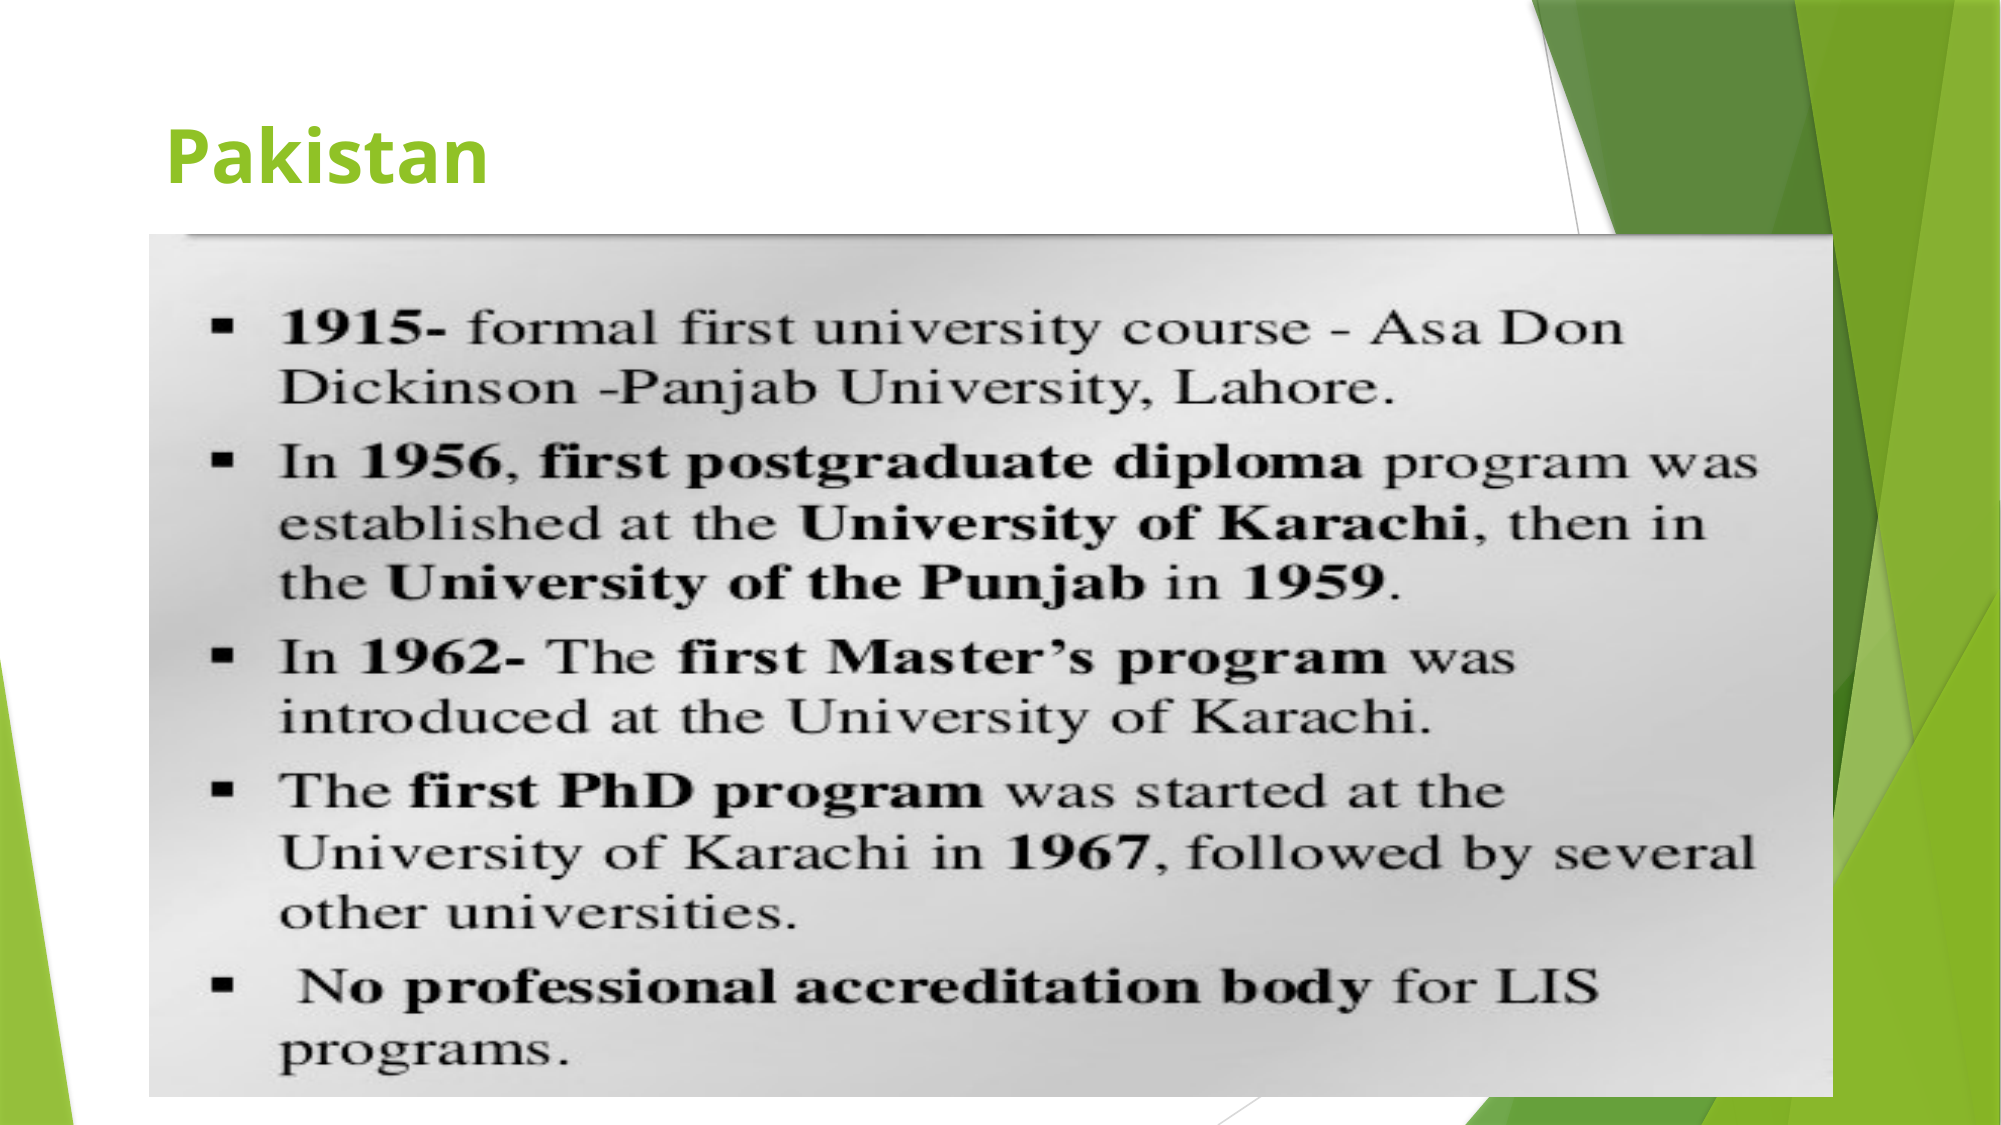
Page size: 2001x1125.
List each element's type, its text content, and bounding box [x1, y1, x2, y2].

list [149, 233, 1834, 1098]
title Pakistan [149, 101, 1851, 282]
